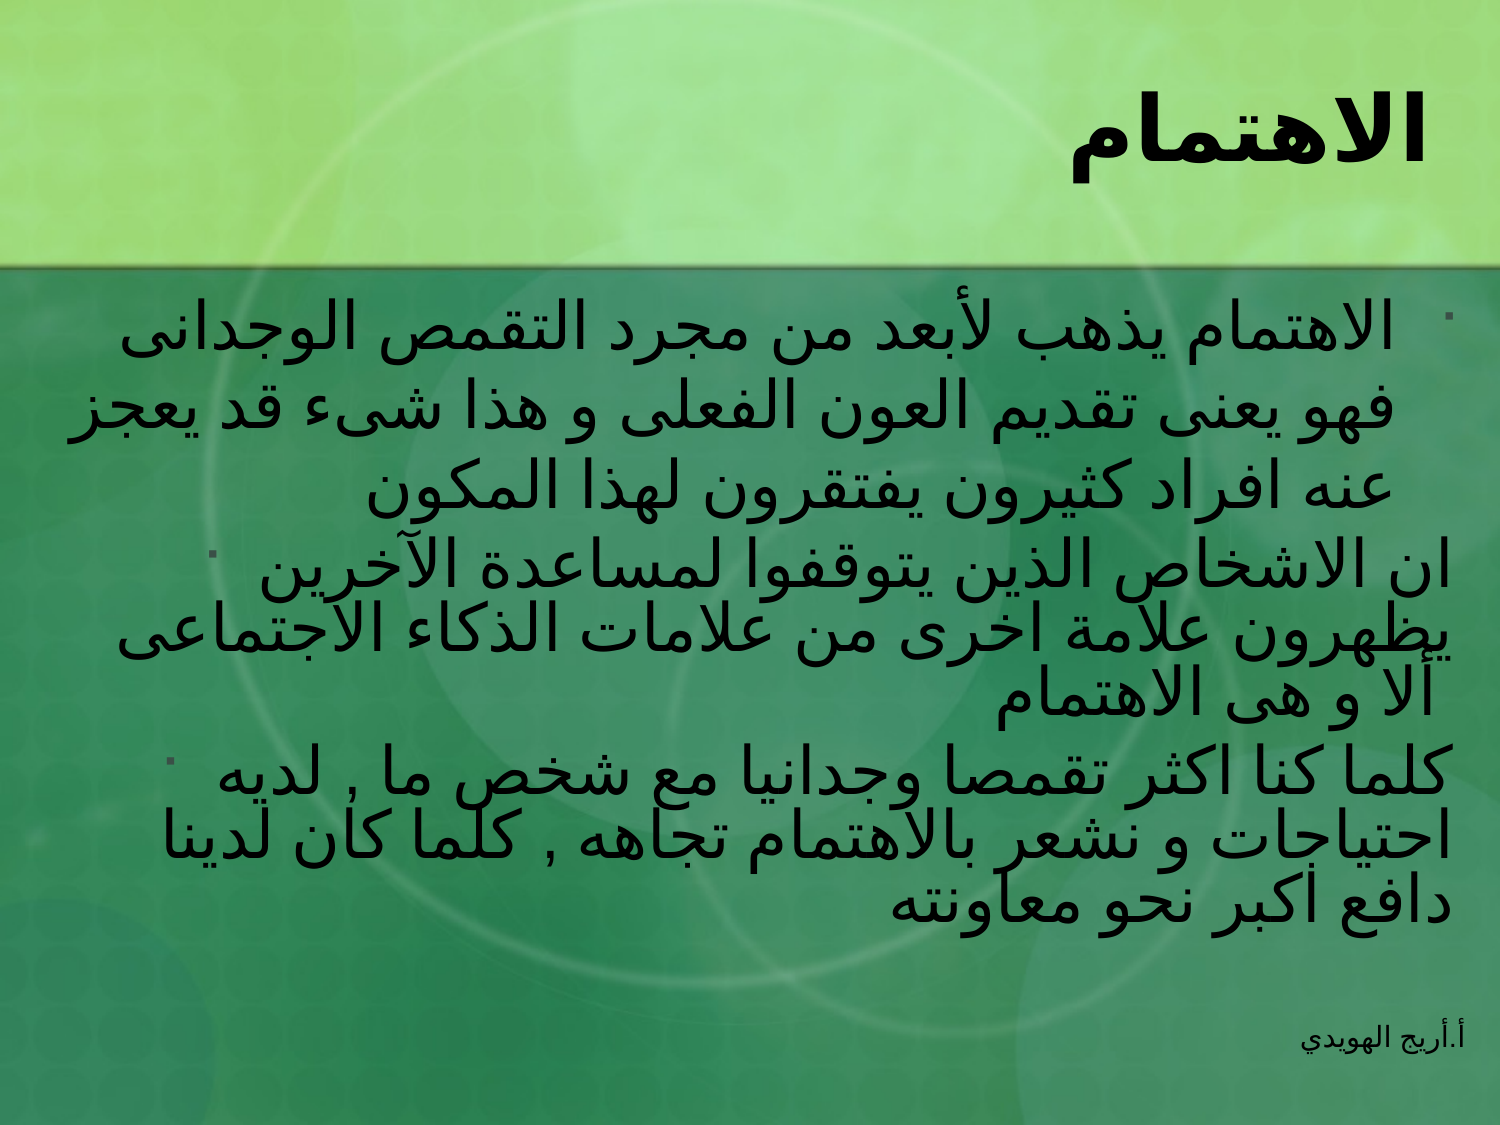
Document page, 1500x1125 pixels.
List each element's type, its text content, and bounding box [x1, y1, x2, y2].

title الاهتمام [36, 24, 1463, 226]
text_box أ.أريج الهويدي [1463, 1011, 1473, 1061]
picture [0, 0, 1500, 1125]
list الاهتمام يذهب لأبعد من مجرد التقمص الوجدانى فهو يعنى تقديم العون الفعلى و هذا شىء قد يعجز عنه افراد كثيرون يفتقرون لهذا المكون ان الاشخاص الذين يتوقفوا لمساعدة الآخرين يظهرون علامة اخرى من علامات الذكاء الاجتماعى ألا و هى الاهتمام كلما كنا اكثر تقمصا وجدانيا مع شخص ما , لديه احتياجات و نشعر بالاهتمام تجاهه , كلما كان لدينا دافع اكبر نحو معاونته [36, 274, 1463, 1101]
